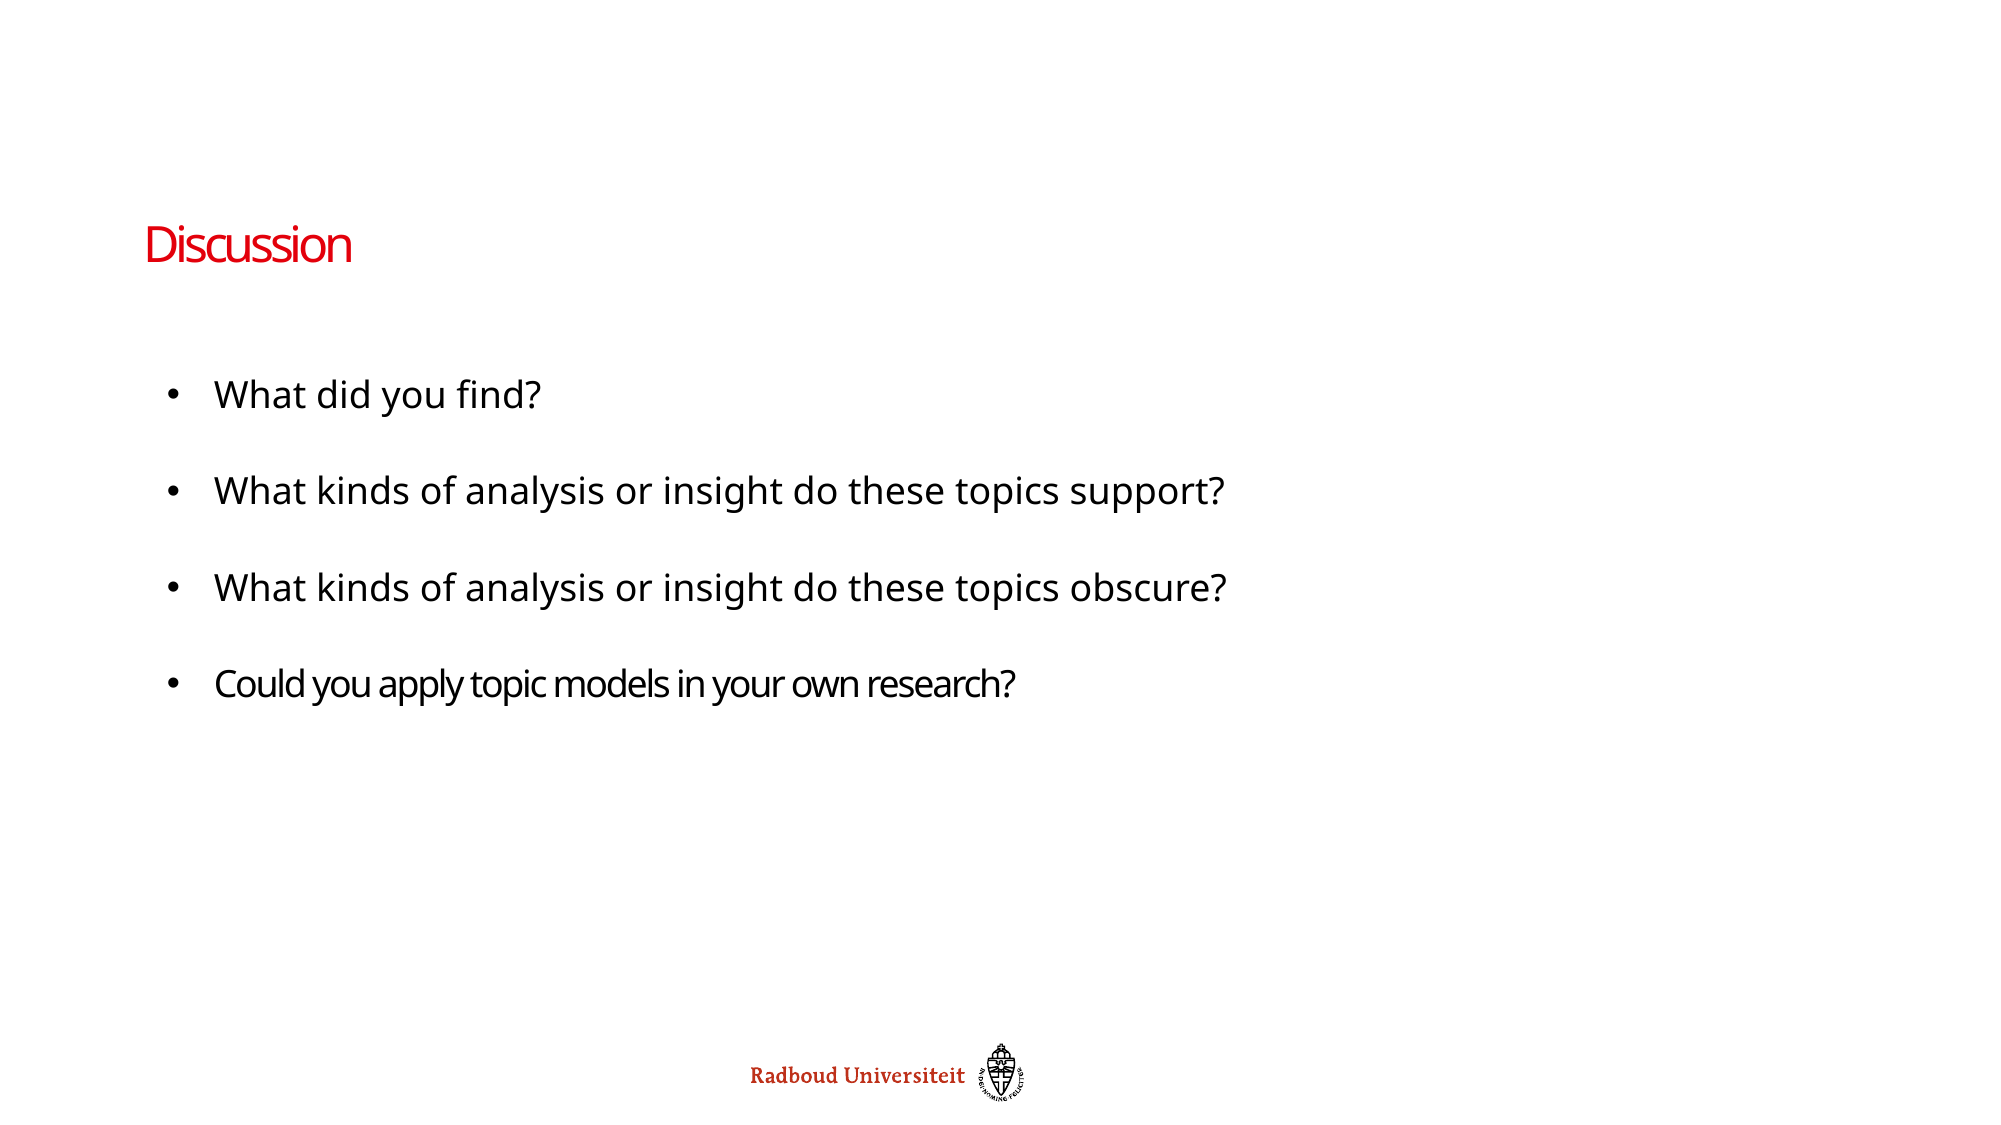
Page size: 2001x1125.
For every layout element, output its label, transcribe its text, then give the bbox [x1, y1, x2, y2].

list What did you find? What kinds of analysis or insight do these topics support? What kinds of analysis or insight do these topics obscure? Could you apply topic models in your own research? [166, 326, 1857, 973]
title Discussion [143, 152, 1857, 271]
